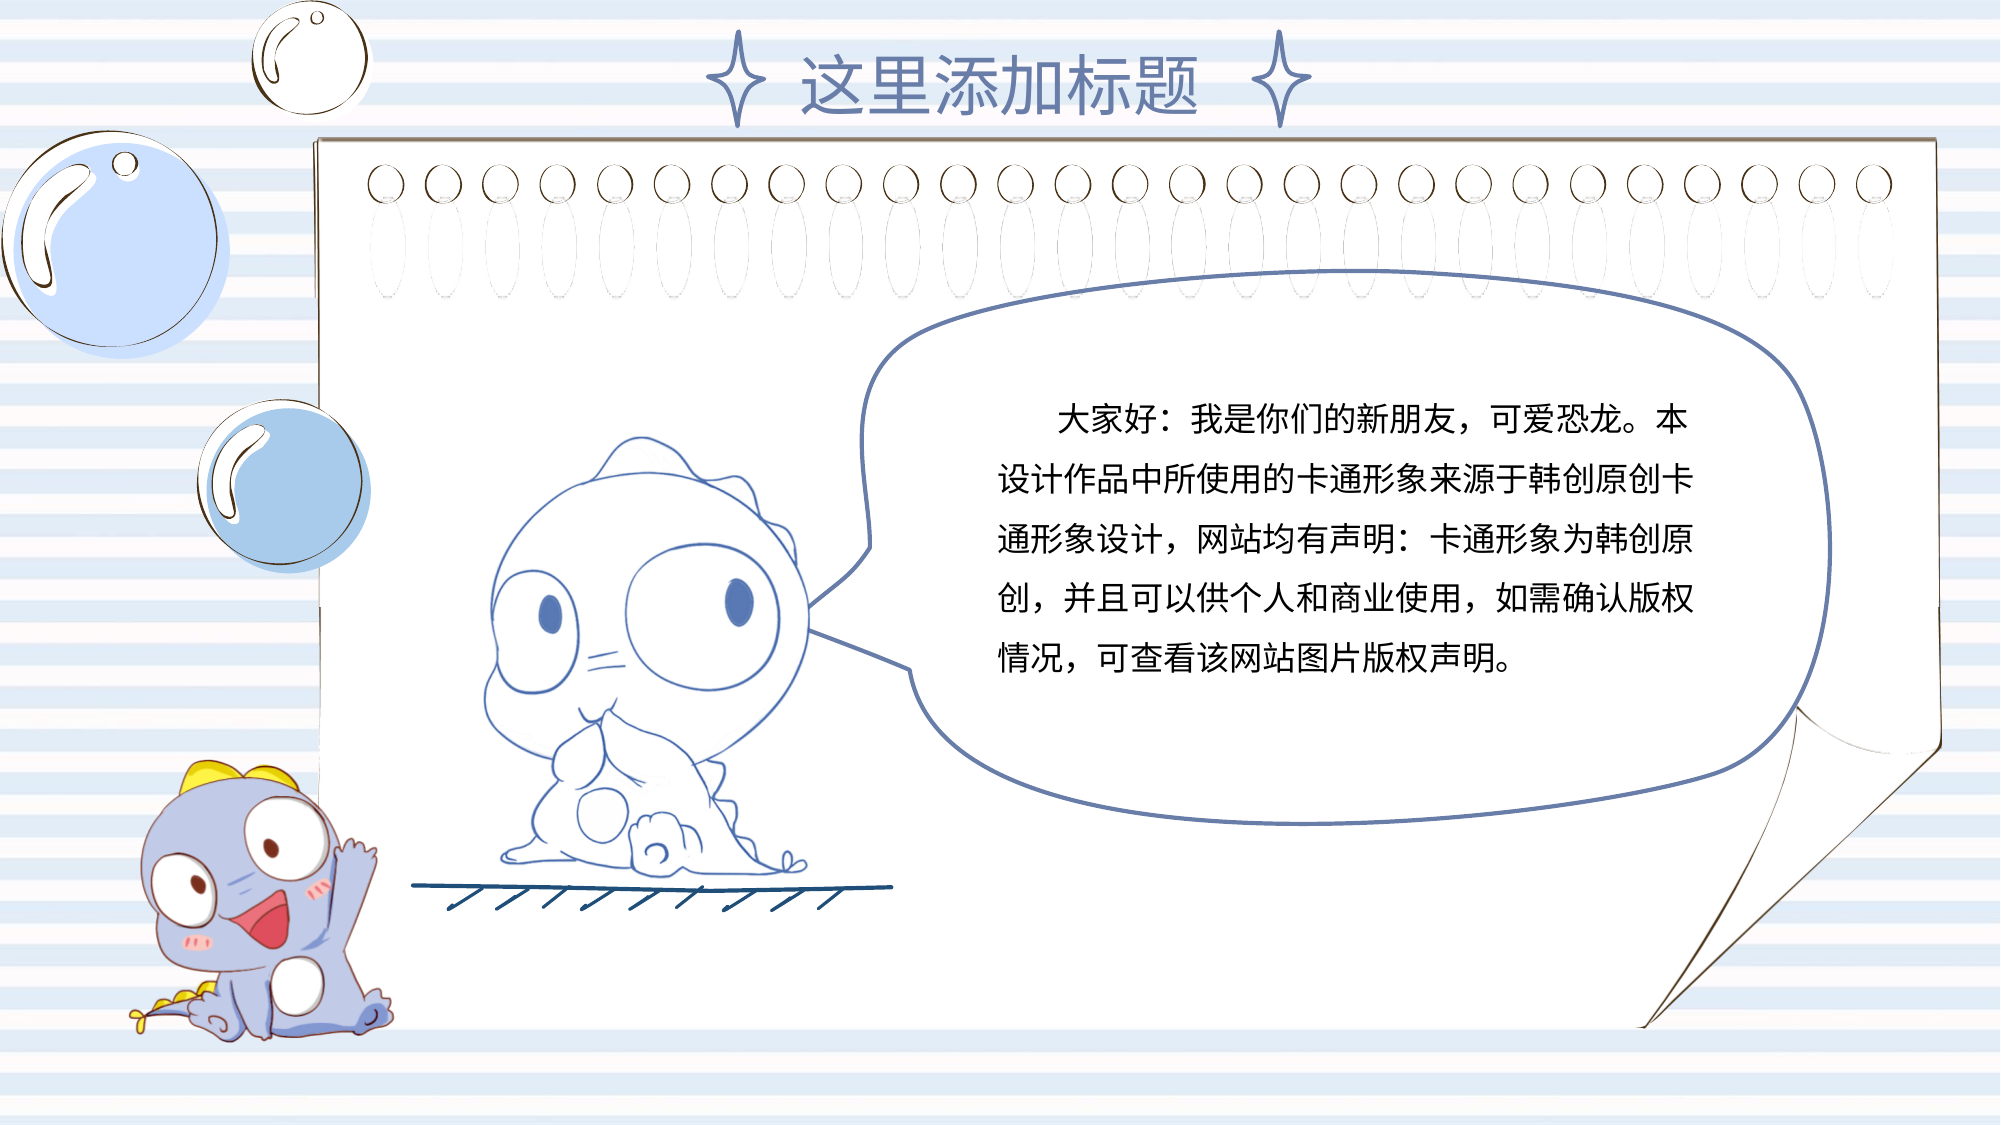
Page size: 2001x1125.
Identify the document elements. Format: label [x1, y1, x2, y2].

picture [0, 0, 2001, 1125]
text_box [0, 0, 1942, 1029]
